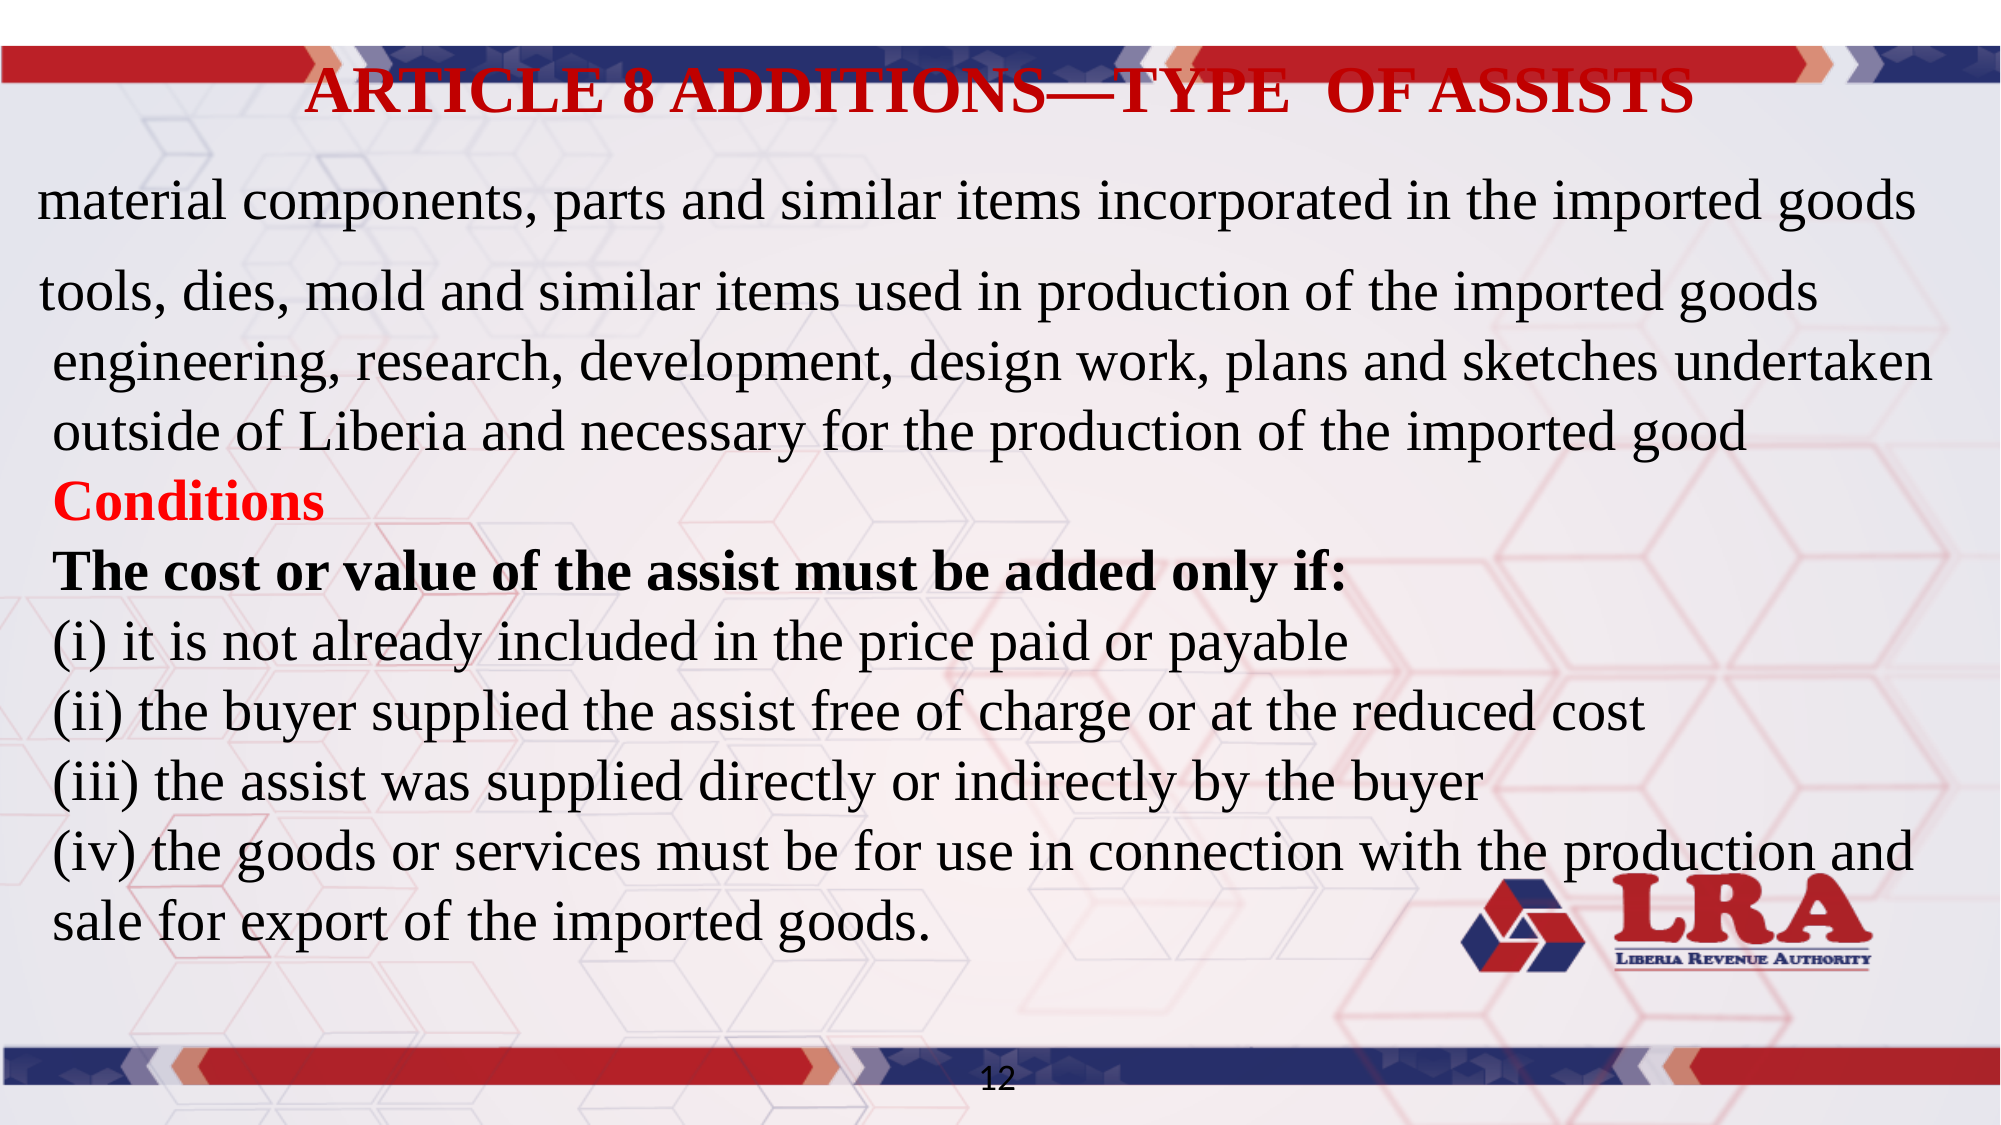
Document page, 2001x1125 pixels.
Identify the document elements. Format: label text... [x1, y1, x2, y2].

picture [0, 0, 2001, 1125]
list material components, parts and similar items incorporated in the imported goods tools, dies, mold and similar items used in production of the imported goods engineering, research, development, design work, plans and sketches undertaken outside of Liberia and necessary for the production of the imported good Conditions The cost or value of the assist must be added only if: (i) it is not already included in the price paid or payable (ii) the buyer supplied the assist free of charge or at the reduced cost (iii) the assist was supplied directly or indirectly by the buyer (iv) the goods or services must be for use in connection with the production and sale for export of the imported goods. [0, 153, 2000, 1074]
text_box 12 [963, 1045, 1044, 1106]
title ARTICLE 8 ADDITIONS—TYPE OF ASSISTS [0, 59, 2000, 122]
